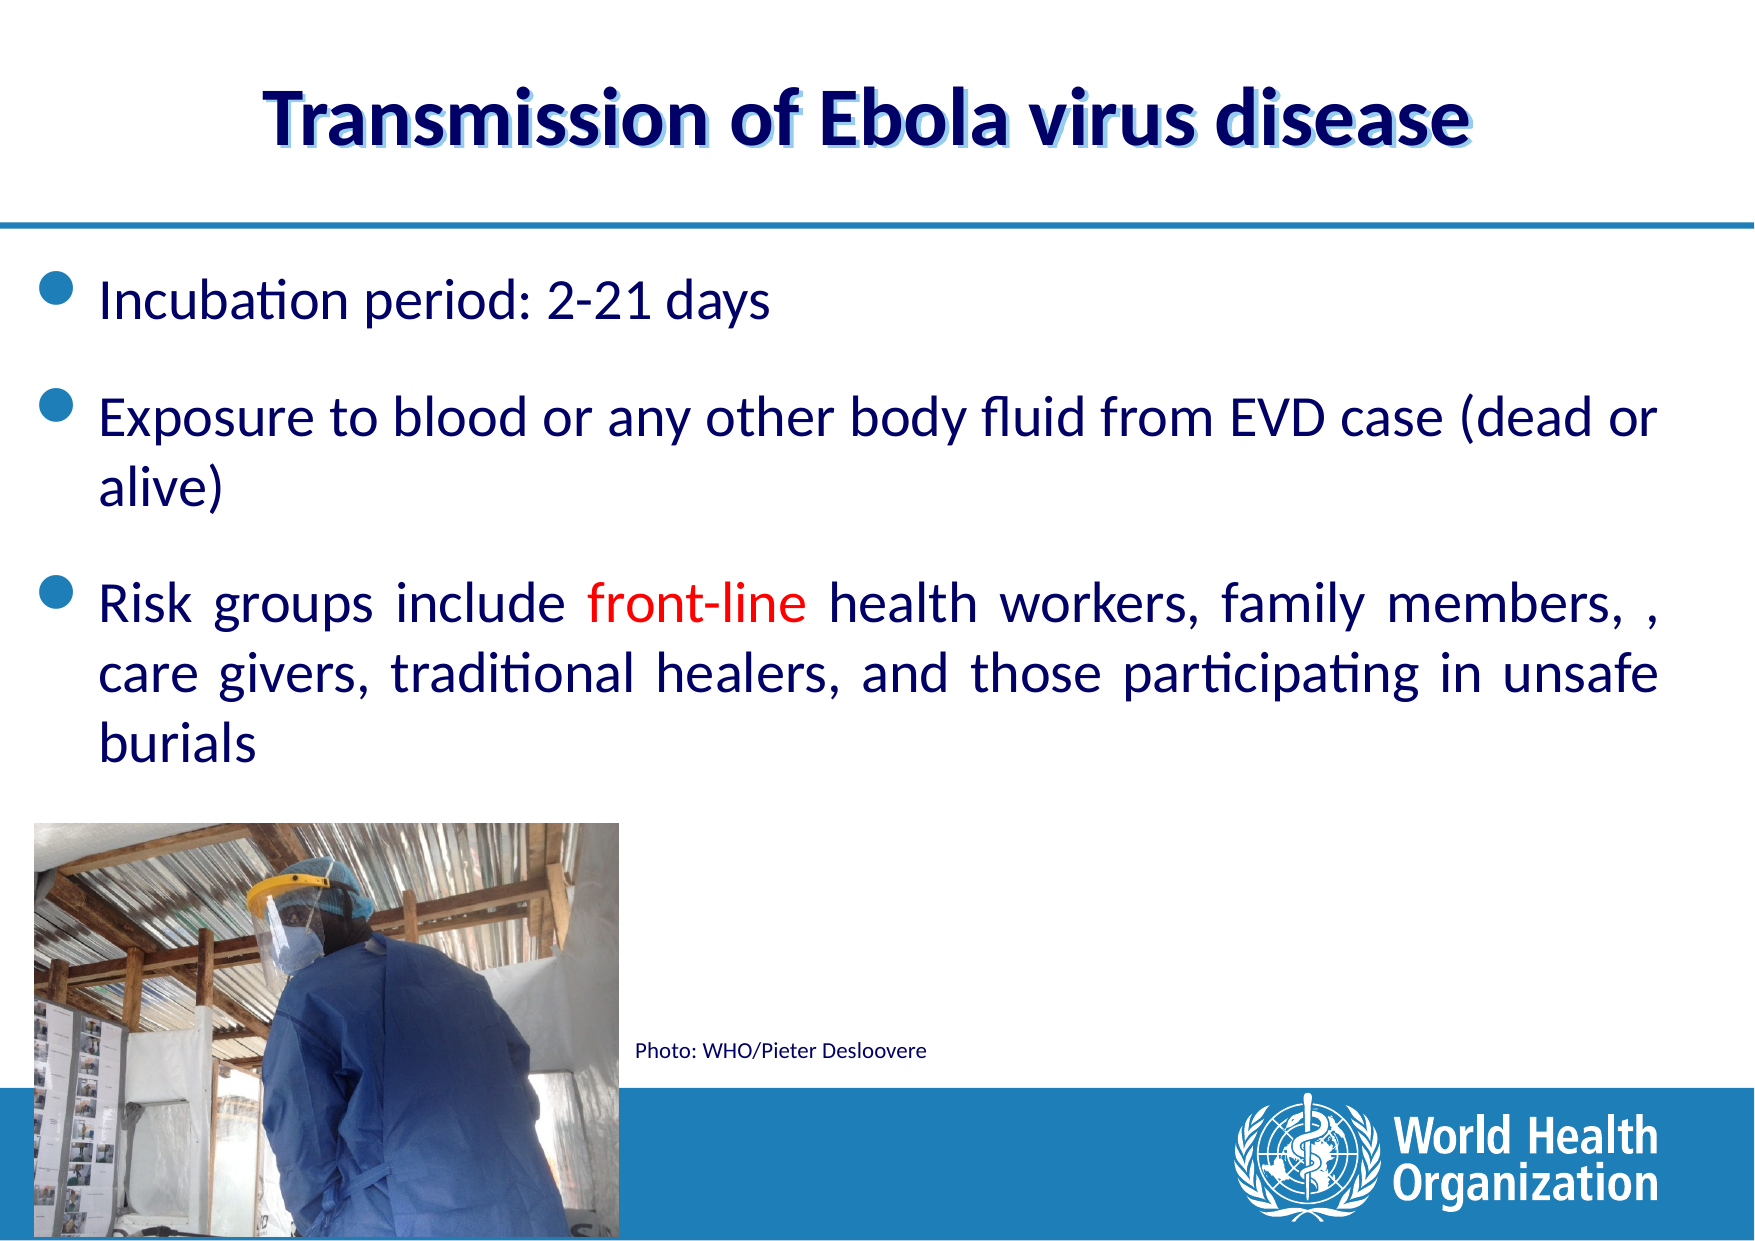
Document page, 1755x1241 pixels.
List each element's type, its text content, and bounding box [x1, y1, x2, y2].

picture [34, 823, 619, 1237]
title Transmission of Ebola virus disease [0, 0, 1755, 224]
list Incubation period: 2-21 days Exposure to blood or any other body fluid from EVD case (dead or alive) Risk groups include front-line health workers, family members, , care givers, traditional healers, and those participating in unsafe burials [34, 261, 1661, 1017]
text_box Photo: WHO/Pieter Desloovere [623, 1027, 1130, 1072]
